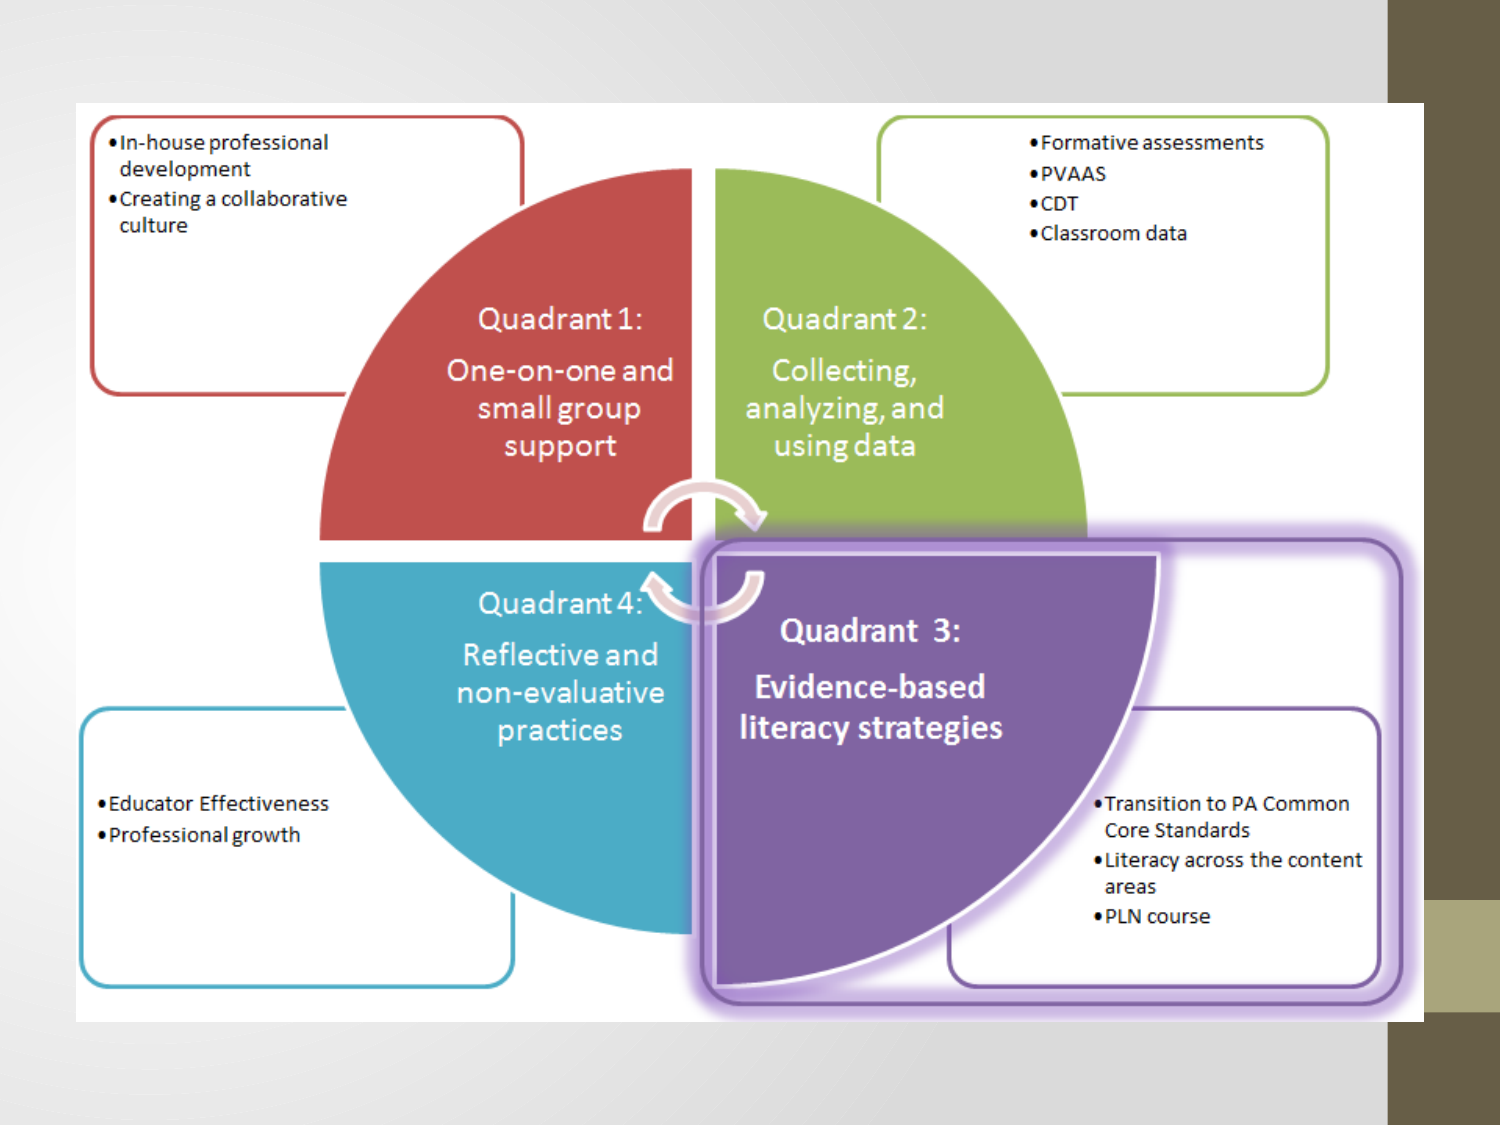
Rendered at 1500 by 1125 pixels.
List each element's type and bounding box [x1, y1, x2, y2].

picture [76, 102, 1424, 1023]
